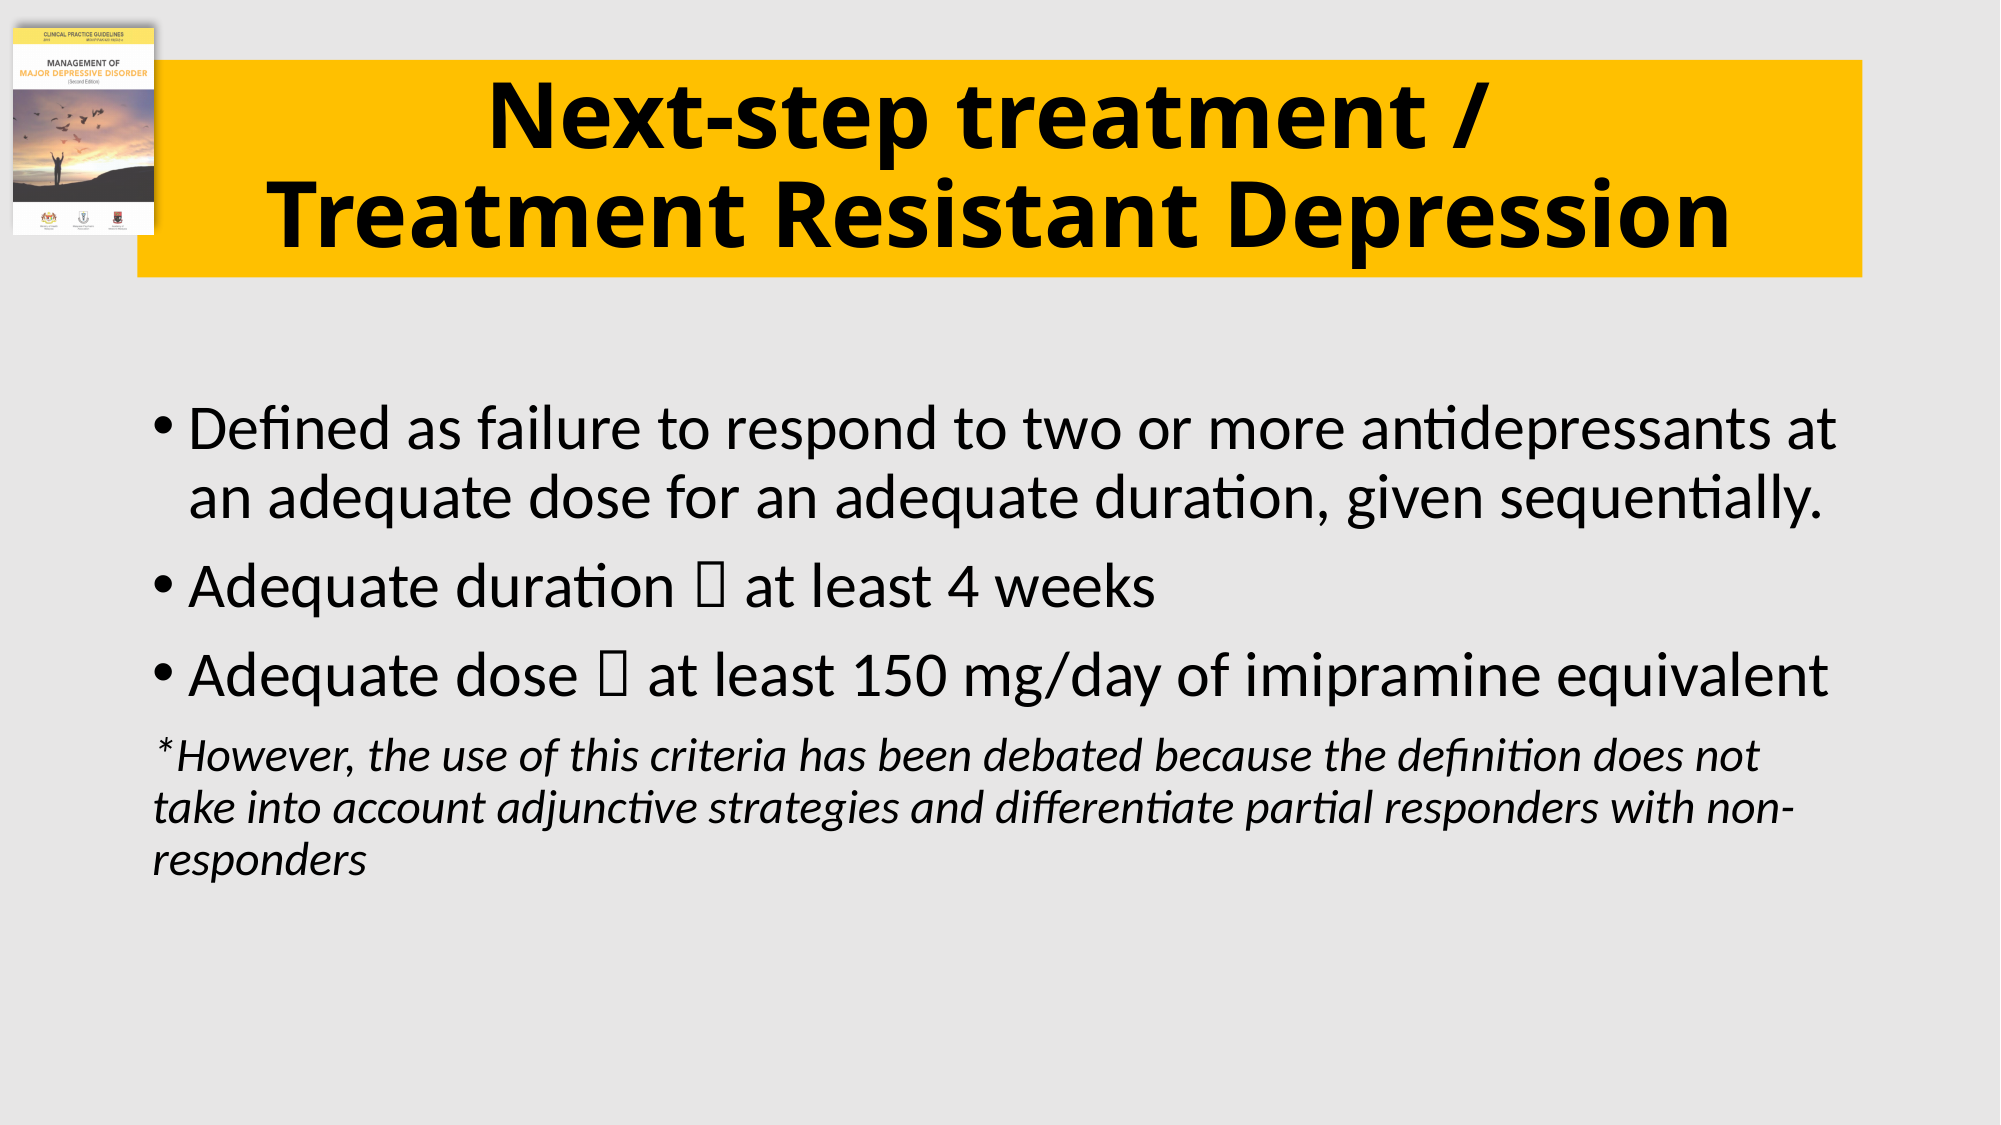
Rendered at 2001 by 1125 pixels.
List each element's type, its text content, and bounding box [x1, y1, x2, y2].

list Defined as failure to respond to two or more antidepressants at an adequate dose for an adequate duration, given sequentially. Adequate duration  at least 4 weeks Adequate dose  at least 150 mg/day of imipramine equivalent *However, the use of this criteria has been debated because the definition does not take into account adjunctive strategies and differentiate partial responders with non-responders [137, 299, 1863, 1014]
picture [13, 28, 154, 235]
title Next-step treatment / Treatment Resistant Depression [137, 59, 1863, 278]
